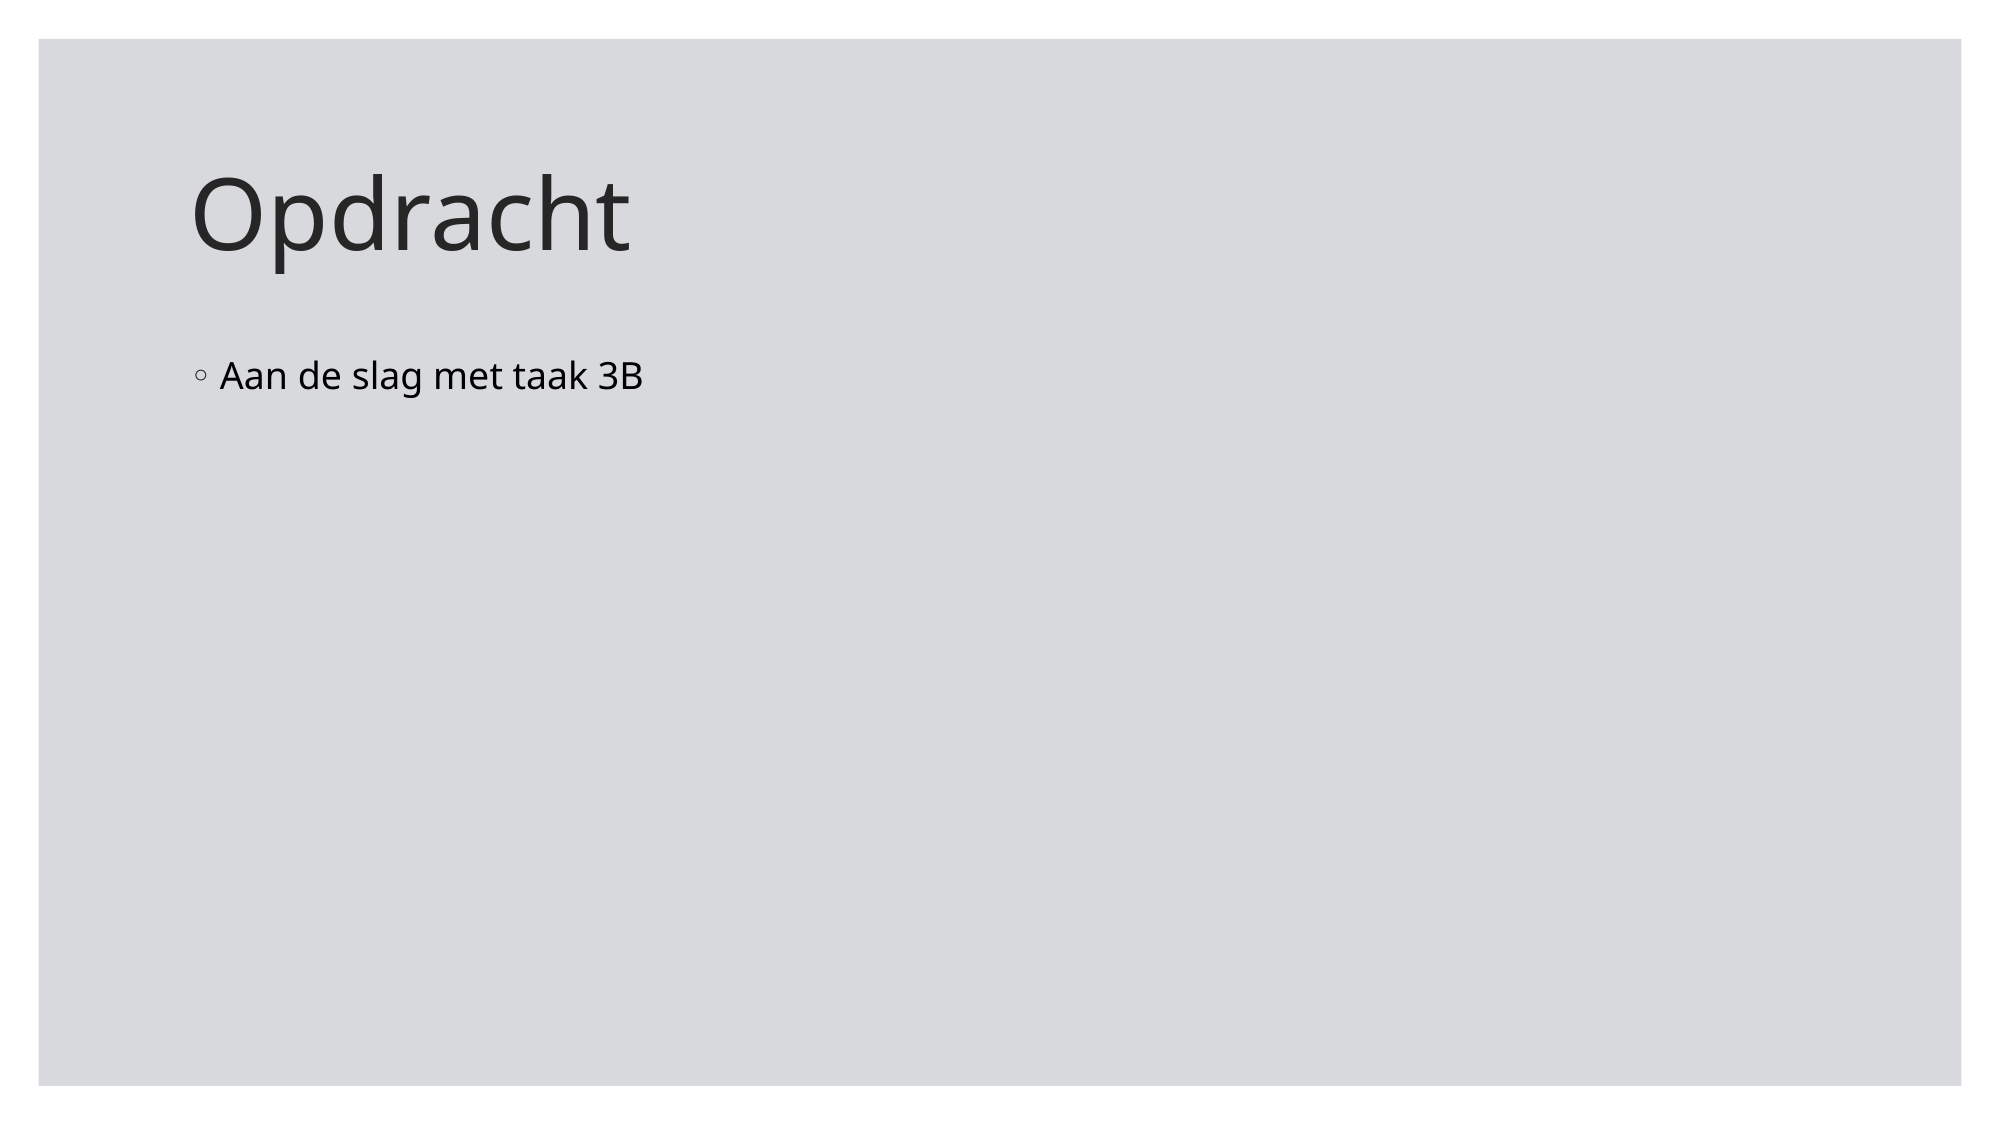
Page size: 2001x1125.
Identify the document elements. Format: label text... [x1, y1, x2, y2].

list Aan de slag met taak 3B [174, 345, 1825, 990]
title Opdracht [174, 105, 1825, 331]
